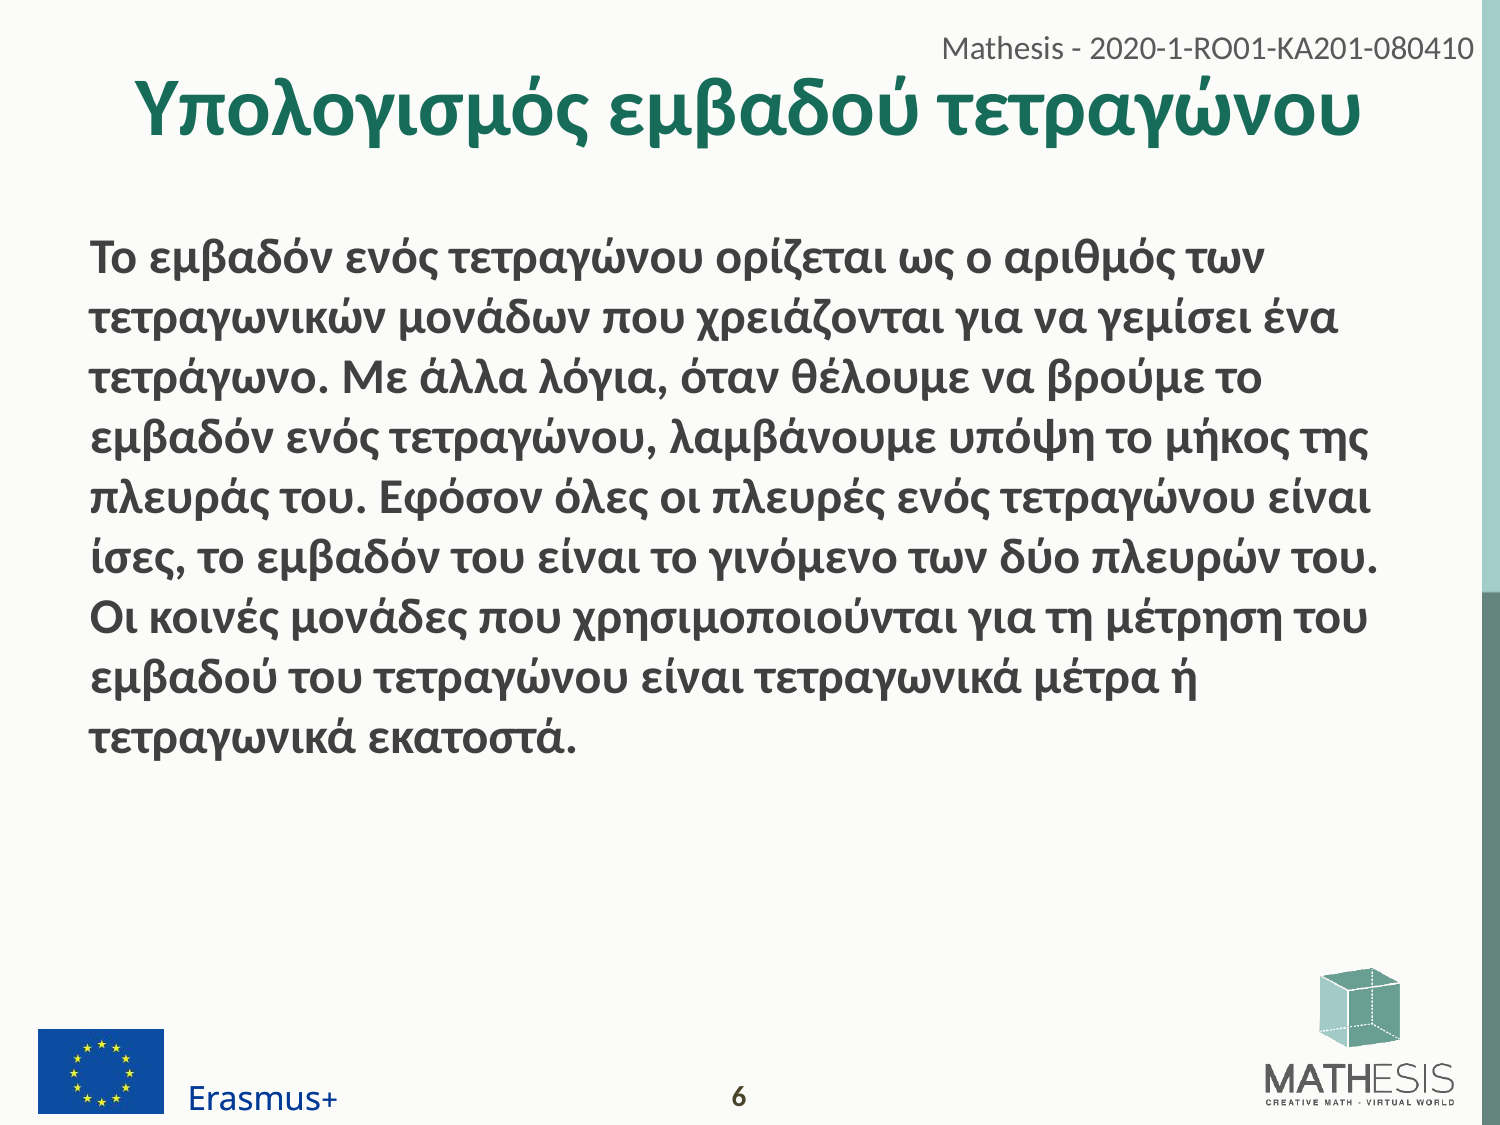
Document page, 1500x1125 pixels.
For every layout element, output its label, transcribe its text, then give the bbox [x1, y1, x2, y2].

title Υπολογισμός εμβαδού τετραγώνου [75, 45, 1425, 216]
picture [38, 1029, 164, 1114]
list Το εμβαδόν ενός τετραγώνου ορίζεται ως ο αριθμός των τετραγωνικών μονάδων που χρειάζονται για να γεμίσει ένα τετράγωνο. Με άλλα λόγια, όταν θέλουμε να βρούμε το εμβαδόν ενός τετραγώνου, λαμβάνουμε υπόψη το μήκος της πλευράς του. Εφόσον όλες οι πλευρές ενός τετραγώνου είναι ίσες, το εμβαδόν του είναι το γινόμενο των δύο πλευρών του. Οι κοινές μονάδες που χρησιμοποιούνται για τη μέτρηση του εμβαδού του τετραγώνου είναι τετραγωνικά μέτρα ή τετραγωνικά εκατοστά. [75, 216, 1425, 959]
